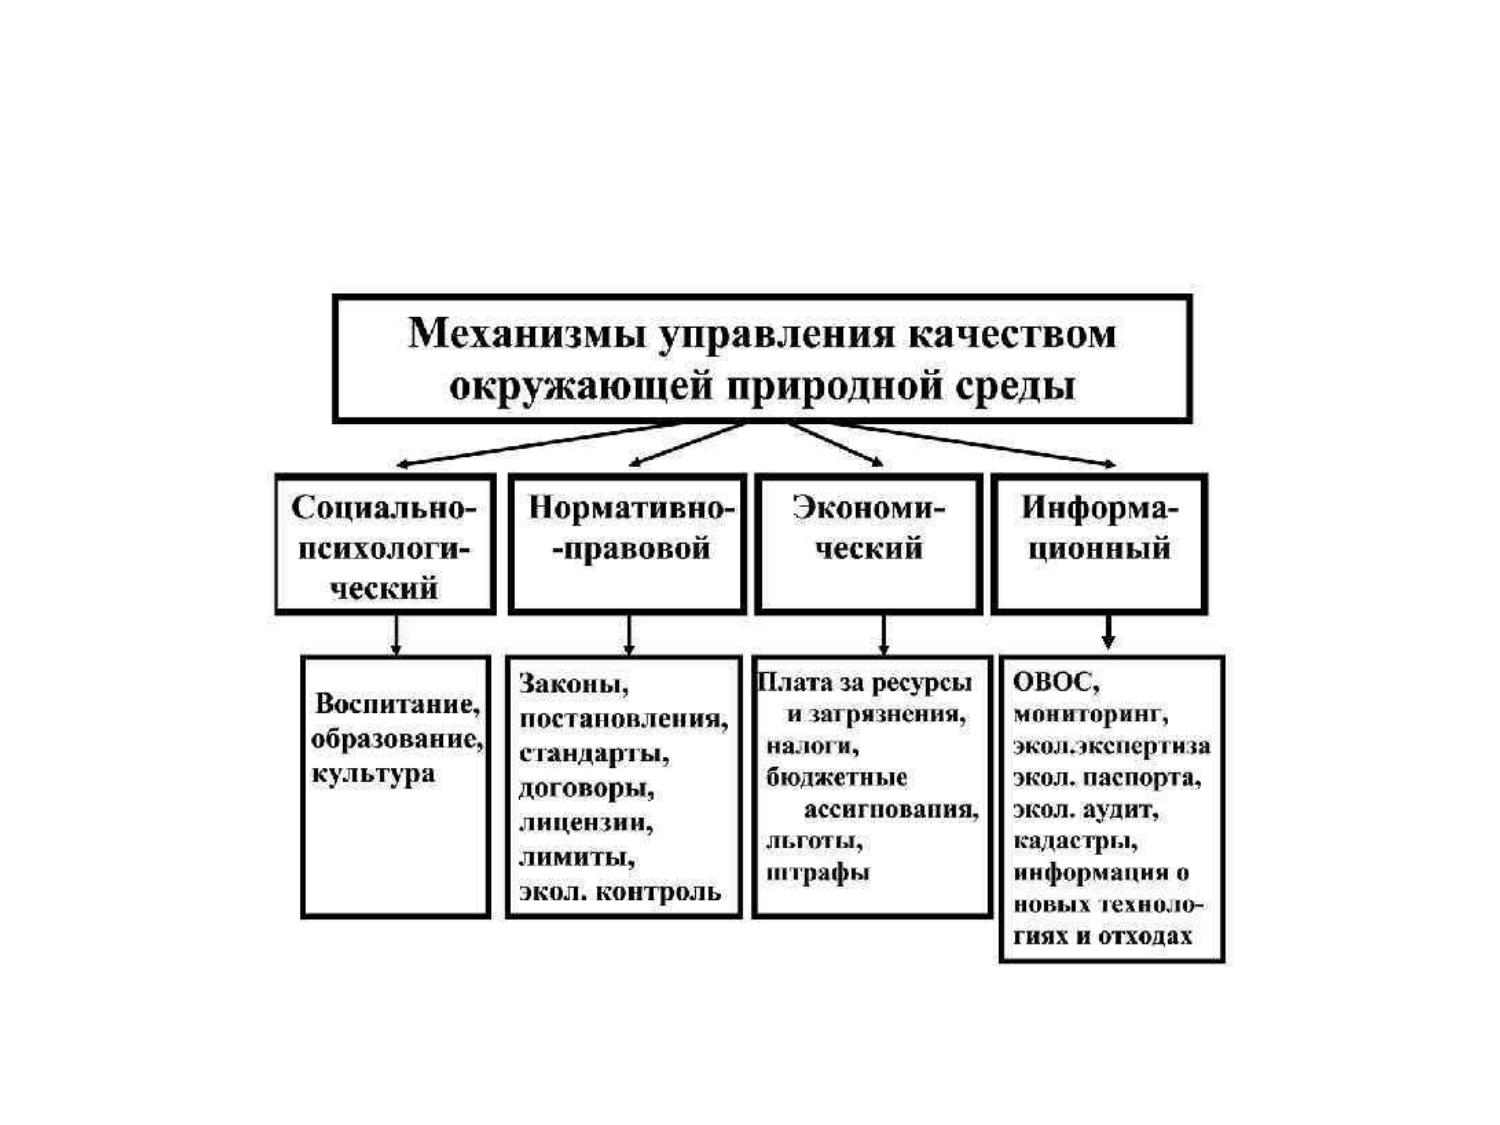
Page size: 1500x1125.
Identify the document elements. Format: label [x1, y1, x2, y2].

list [254, 262, 1246, 1006]
